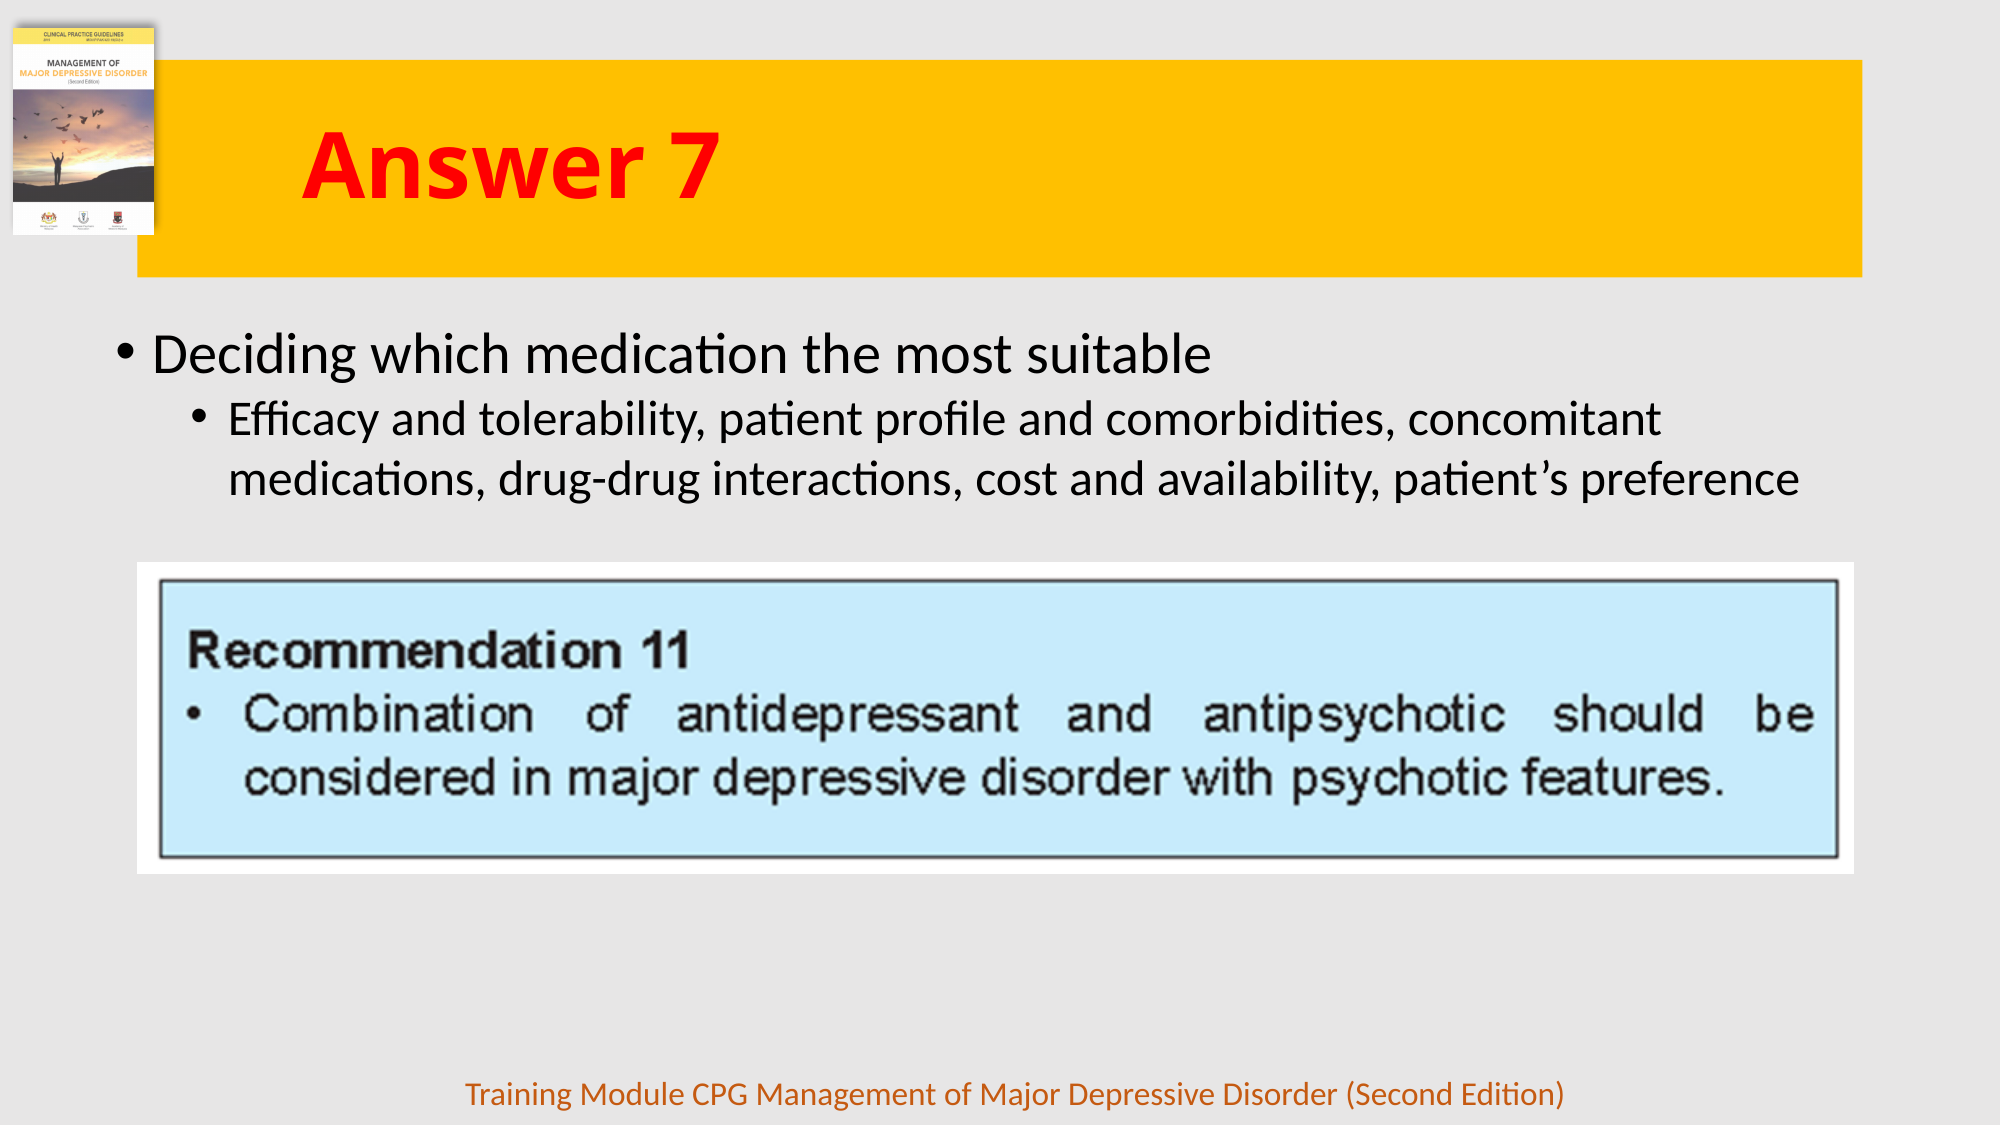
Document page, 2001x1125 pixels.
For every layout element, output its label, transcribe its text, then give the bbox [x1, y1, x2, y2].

text_box Training Module CPG Management of Major Depressive Disorder (Second Edition) [450, 1065, 1832, 1120]
title Answer 7 [137, 59, 1863, 278]
list Deciding which medication the most suitable Efficacy and tolerability, patient profile and comorbidities, concomitant medications, drug-drug interactions, cost and availability, patient’s preference [100, 308, 1900, 1022]
picture [13, 28, 154, 235]
picture [137, 562, 1854, 874]
